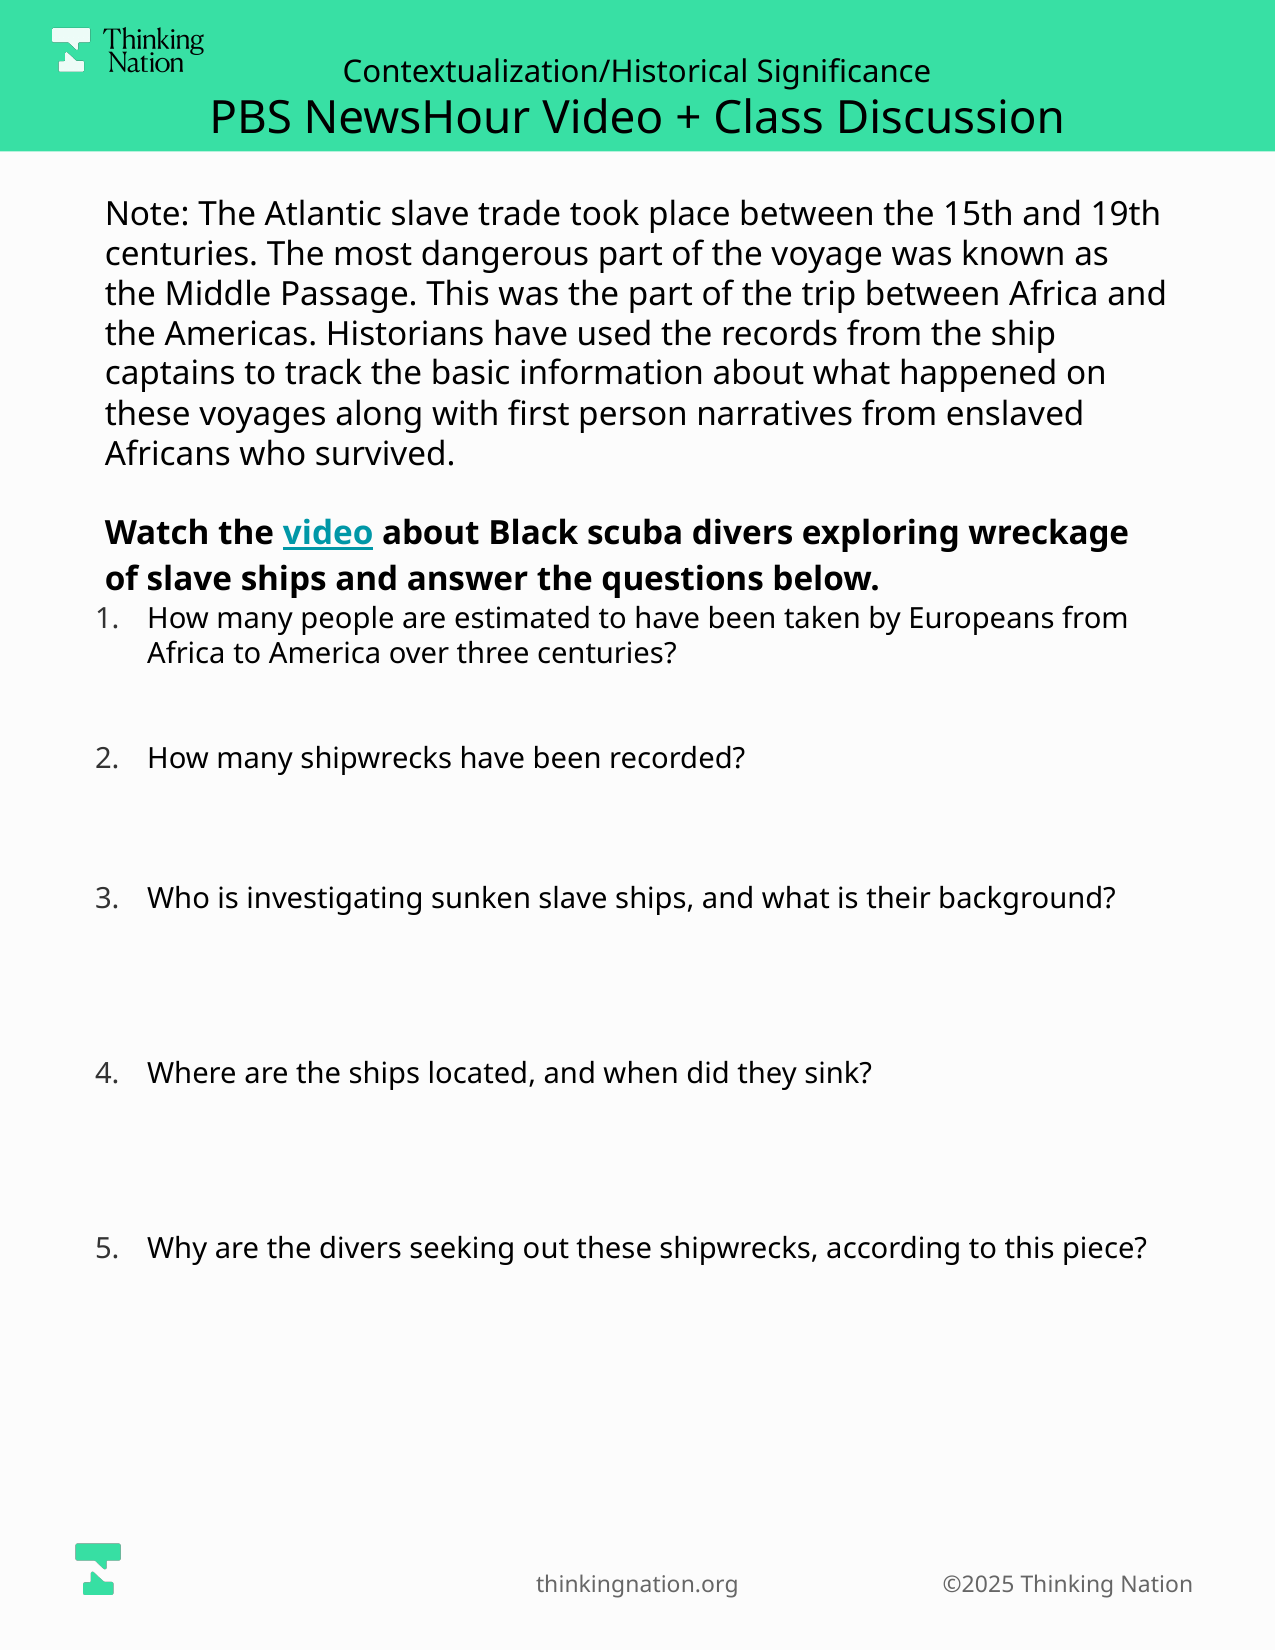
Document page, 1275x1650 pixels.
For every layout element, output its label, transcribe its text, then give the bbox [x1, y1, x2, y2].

picture [62, 1533, 134, 1605]
text_box thinkingnation.org [486, 1553, 789, 1605]
text_box How many people are estimated to have been taken by Europeans from Africa to America over three centuries? How many shipwrecks have been recorded? Who is investigating sunken slave ships, and what is their background? Where are the ships located, and when did they sink? Why are the divers seeking out these shipwrecks, according to this piece? [57, 584, 1218, 1459]
text_box ©2025 Thinking Nation [907, 1553, 1210, 1605]
text_box Note: The Atlantic slave trade took place between the 15th and 19th centuries. The most dangerous part of the voyage was known as the Middle Passage. This was the part of the trip between Africa and the Americas. Historians have used the records from the ship captains to track the basic information about what happened on these voyages along with first person narratives from enslaved Africans who survived. Watch the video about Black scuba divers exploring wreckage of slave ships and answer the questions below. [89, 177, 1186, 584]
text_box Contextualization/Historical Significance PBS NewsHour Video + Class Discussion [0, 0, 1275, 152]
picture [35, 13, 210, 87]
